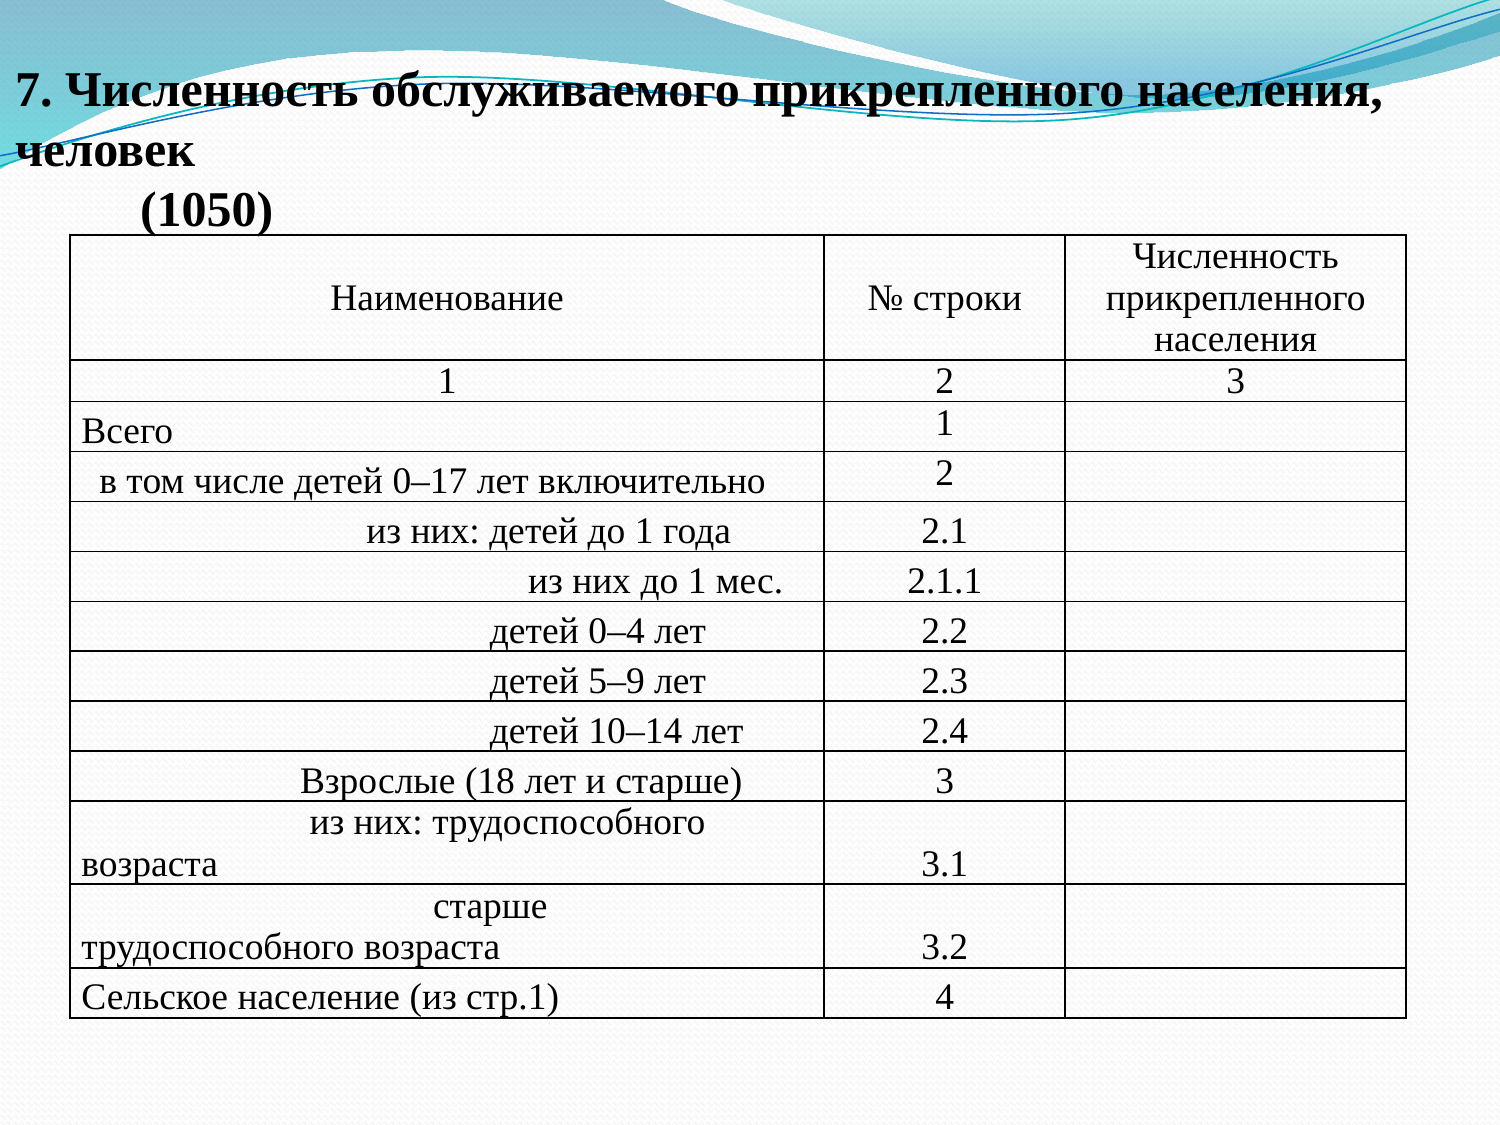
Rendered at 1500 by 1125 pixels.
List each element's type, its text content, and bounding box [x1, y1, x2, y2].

table_cell 3 [1066, 361, 1405, 401]
table_cell [1066, 502, 1405, 551]
table_cell [1066, 452, 1405, 501]
table_cell [1066, 702, 1405, 750]
table_cell из них: трудоспособного возраста [71, 802, 823, 883]
table_cell из них: детей до 1 года [71, 502, 823, 551]
table_cell детей 0–4 лет [71, 602, 823, 650]
table_cell 2.3 [825, 652, 1064, 700]
table_cell 3.2 [825, 885, 1064, 967]
table_cell 1 [825, 402, 1064, 451]
table_cell 3.1 [825, 802, 1064, 883]
table_cell из них до 1 мес. [71, 552, 823, 601]
table_cell 2.2 [825, 602, 1064, 650]
table_cell 2.1.1 [825, 552, 1064, 601]
table_cell 2 [825, 452, 1064, 501]
table_cell 2.1 [825, 502, 1064, 551]
table_cell [1066, 552, 1405, 601]
table_cell Сельское население (из стр.1) [71, 969, 823, 1017]
table_cell [1066, 802, 1405, 883]
table_cell [1066, 752, 1405, 800]
table_cell [1066, 969, 1405, 1017]
table_cell 1 [71, 361, 823, 401]
table_cell [1066, 885, 1405, 967]
table_header Наименование [71, 244, 823, 359]
table_cell [1066, 652, 1405, 700]
table_cell в том числе детей 0–17 лет включительно [71, 452, 823, 501]
table_header № строки [825, 244, 1064, 359]
text_box 7. Численность обслуживаемого прикрепленного населения, человек (1050) [0, 49, 1465, 244]
table_cell Взрослые (18 лет и старше) [71, 752, 823, 800]
table_cell Всего [71, 402, 823, 451]
table_header Численность прикрепленного населения [1066, 244, 1405, 359]
table_cell [1066, 602, 1405, 650]
table_cell 4 [825, 969, 1064, 1017]
table_cell 3 [825, 752, 1064, 800]
table_cell [1066, 402, 1405, 451]
table_cell старше трудоспособного возраста [71, 885, 823, 967]
table_cell детей 5–9 лет [71, 652, 823, 700]
table_cell 2 [825, 361, 1064, 401]
table_cell 2.4 [825, 702, 1064, 750]
table_cell детей 10–14 лет [71, 702, 823, 750]
